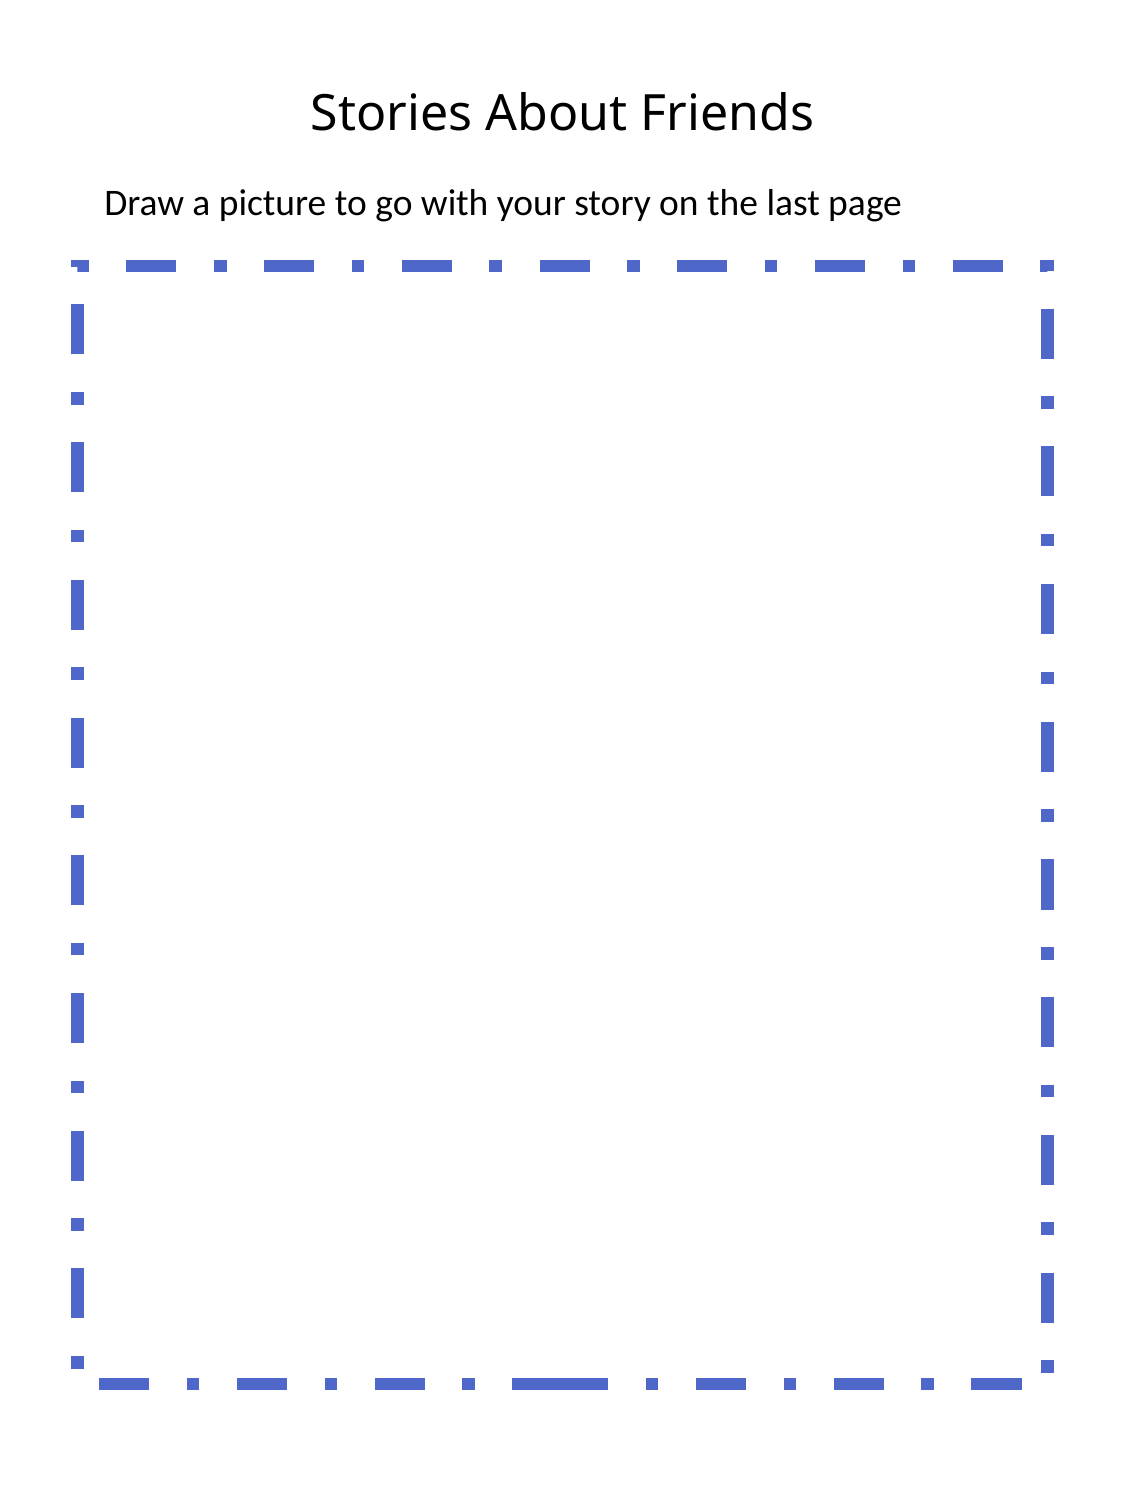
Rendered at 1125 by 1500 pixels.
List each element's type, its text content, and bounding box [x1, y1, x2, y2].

text_box Draw a picture to go with your story on the last page [89, 170, 1048, 231]
title Stories About Friends [77, 79, 1048, 149]
text_box [76, 265, 1049, 1385]
